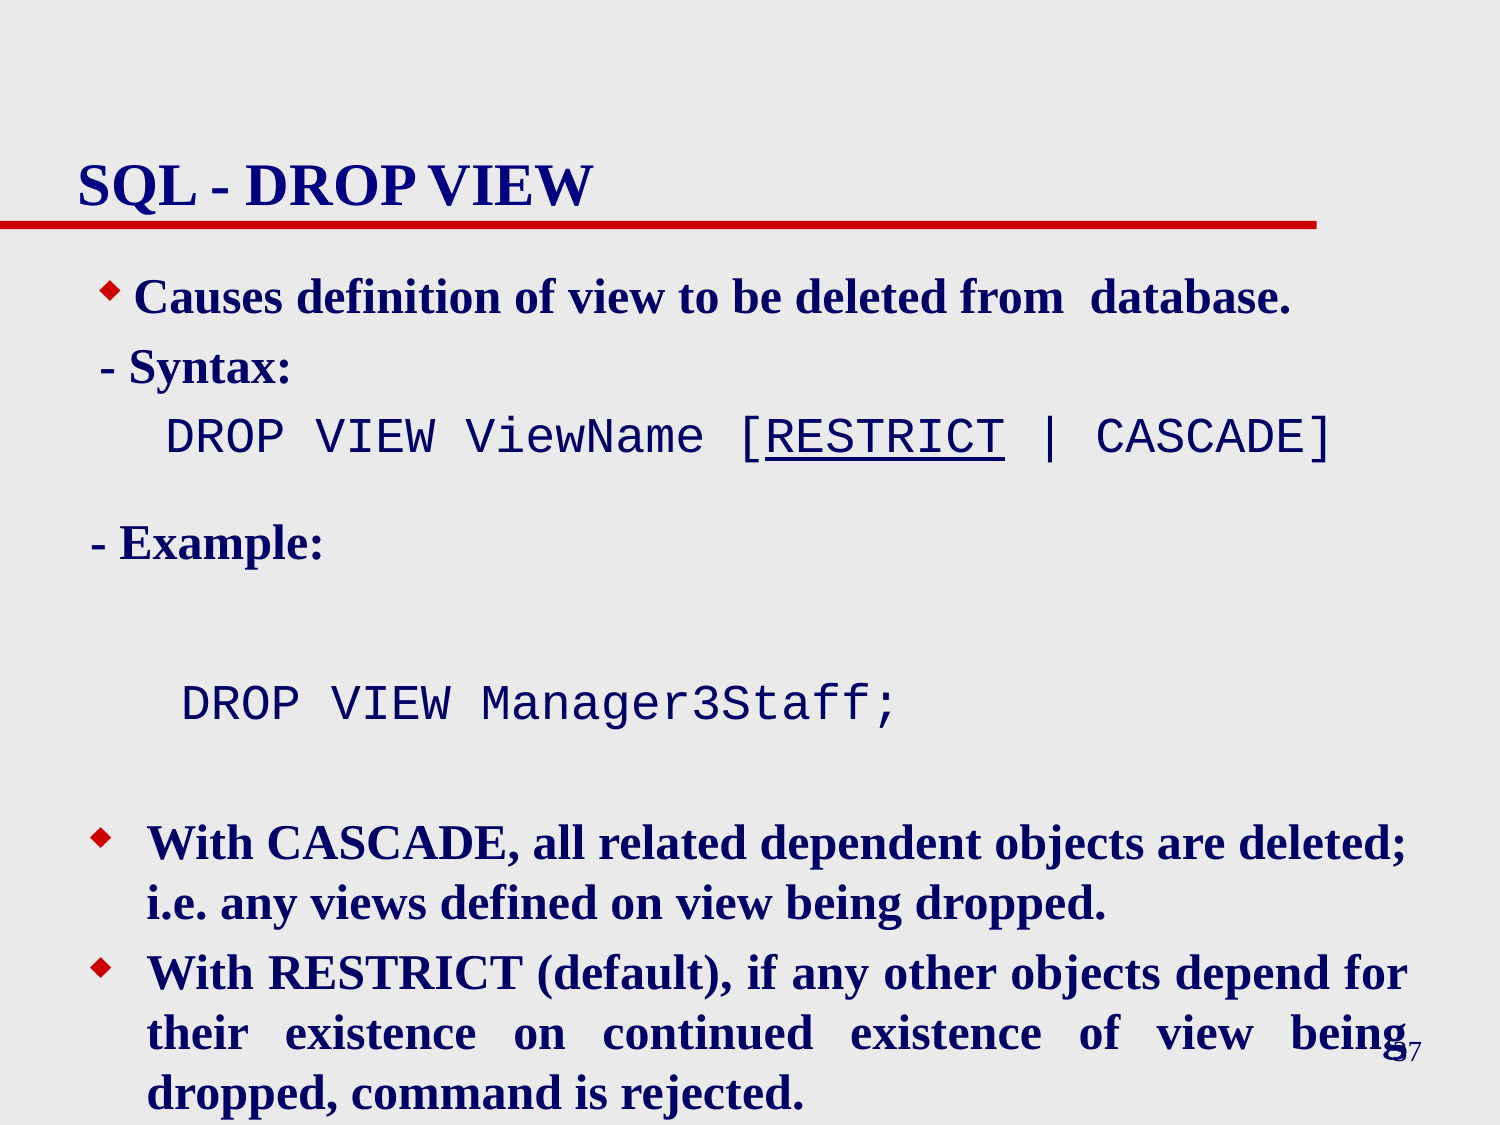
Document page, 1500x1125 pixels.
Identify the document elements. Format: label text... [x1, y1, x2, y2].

list Causes definition of view to be deleted from database. - Syntax: DROP VIEW ViewName [RESTRICT | CASCADE] - Example: DROP VIEW Manager3Staff; With CASCADE, all related dependent objects are deleted; i.e. any views defined on view being dropped. With RESTRICT (default), if any other objects depend for their existence on continued existence of view being dropped, command is rejected. [74, 255, 1424, 931]
slide_number 37 [1124, 1012, 1438, 1088]
title SQL - DROP VIEW [62, 43, 1338, 226]
